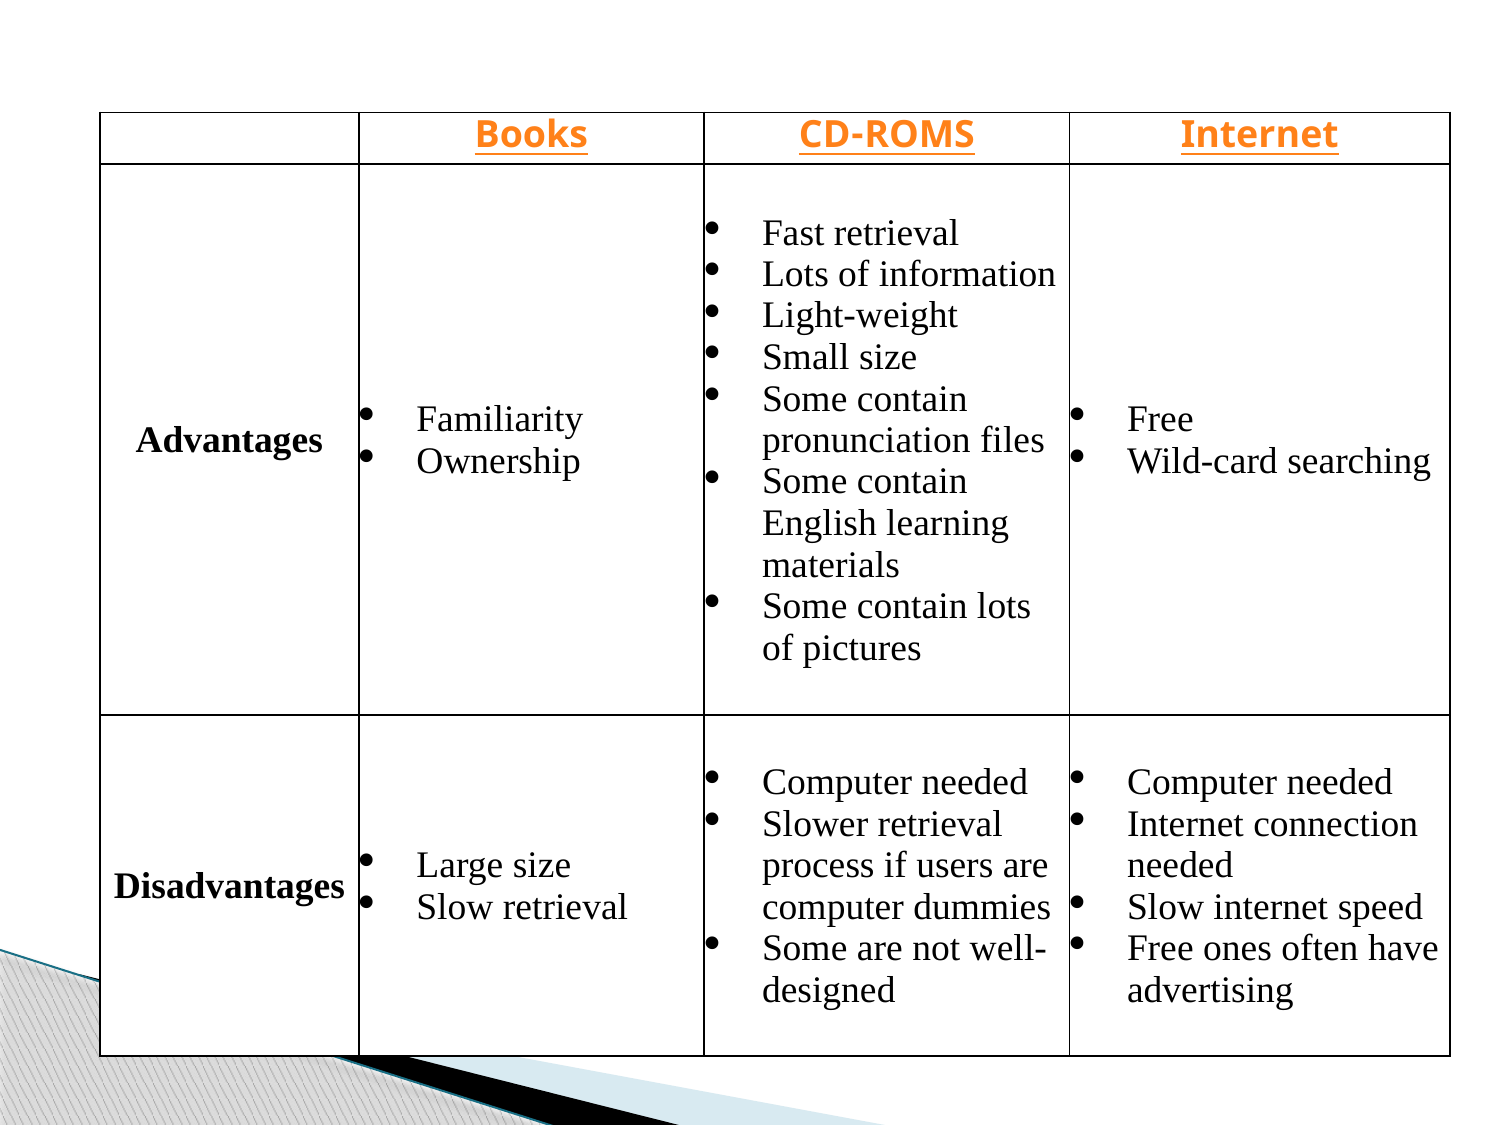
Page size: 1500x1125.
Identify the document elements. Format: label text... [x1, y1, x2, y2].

table_cell Large size Slow retrieval [360, 716, 703, 1055]
table_cell Advantages [101, 165, 358, 714]
table_cell Computer needed Internet connection needed Slow internet speed Free ones often have advertising [1070, 716, 1449, 1055]
table_header Books [360, 113, 703, 163]
table_header [101, 113, 358, 163]
table_header CD-ROMS [705, 113, 1069, 163]
table_cell Familiarity Ownership [360, 165, 703, 714]
table_cell Computer needed Slower retrieval process if users are computer dummies Some are not well-designed [705, 716, 1069, 1055]
table_header Internet [1070, 113, 1449, 163]
table_cell Disadvantages [101, 716, 358, 1055]
table_cell Free Wild-card searching [1070, 165, 1449, 714]
table_cell Fast retrieval Lots of information Light-weight Small size Some contain pronunciation files Some contain English learning materials Some contain lots of pictures [705, 165, 1069, 714]
